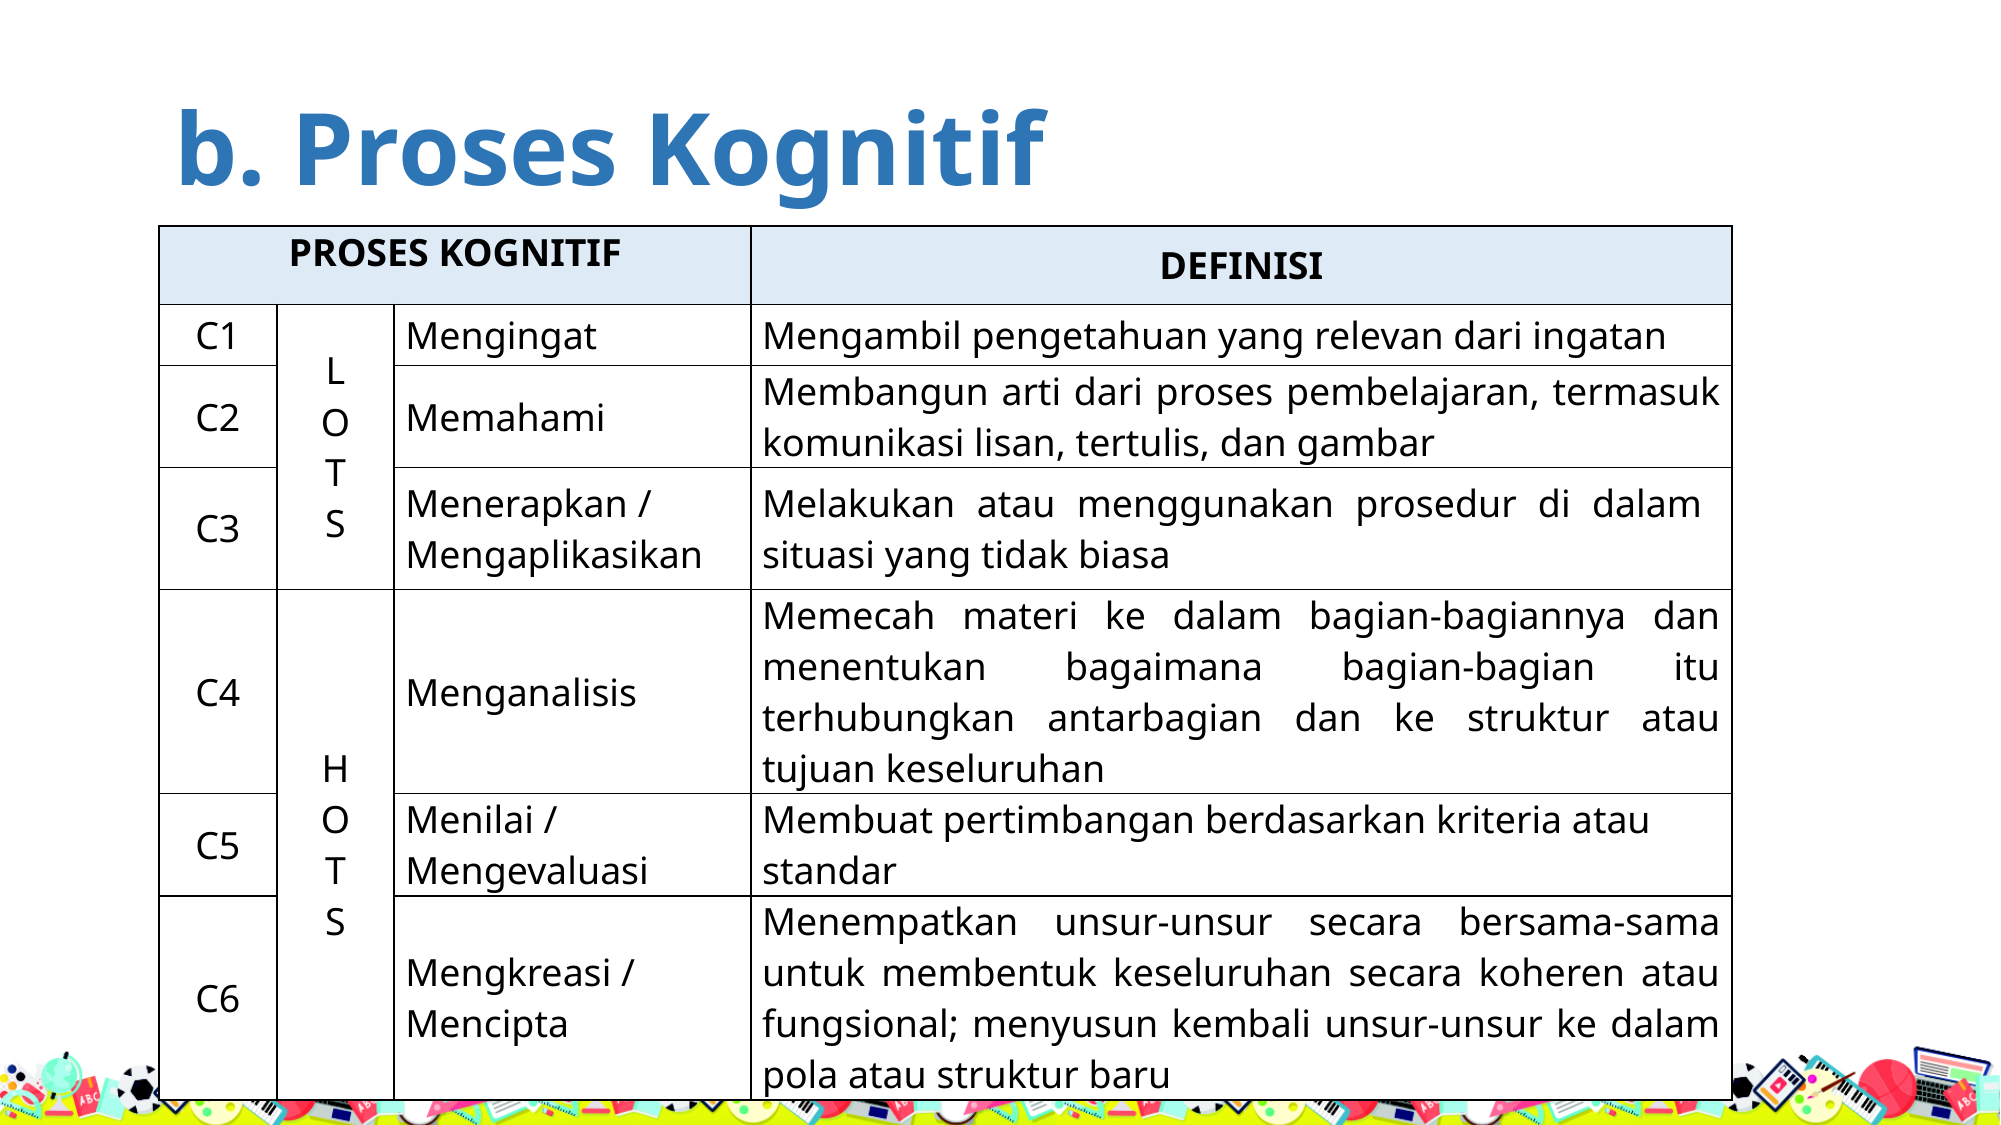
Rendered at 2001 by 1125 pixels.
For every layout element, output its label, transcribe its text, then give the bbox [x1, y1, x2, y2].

table_cell Membuat pertimbangan berdasarkan kriteria atau standar [752, 794, 1731, 895]
table_cell C2 [160, 366, 276, 467]
table_cell Menerapkan / Mengaplikasikan [395, 468, 750, 589]
picture [0, 0, 2000, 1125]
table_cell Melakukan atau menggunakan prosedur di dalam situasi yang tidak biasa [752, 468, 1731, 589]
table_cell Memecah materi ke dalam bagian-bagiannya dan menentukan bagaimana bagian-bagian itu terhubungkan antarbagian dan ke struktur atau tujuan keseluruhan [752, 590, 1731, 793]
table_cell Mengambil pengetahuan yang relevan dari ingatan [752, 305, 1731, 365]
table_cell C5 [160, 794, 276, 895]
table_cell C3 [160, 468, 276, 589]
table_cell Membangun arti dari proses pembelajaran, termasuk komunikasi lisan, tertulis, dan gambar [752, 366, 1731, 467]
table_cell C4 [160, 590, 276, 793]
table_cell Mengingat [395, 305, 750, 365]
table_cell Mengkreasi / Mencipta [395, 897, 750, 1099]
table_cell Menilai / Mengevaluasi [395, 794, 750, 895]
table_header DEFINISI [752, 227, 1731, 304]
title b. Proses Kognitif [159, 79, 2000, 226]
table_cell C6 [160, 897, 276, 1099]
table_cell C1 [160, 305, 276, 365]
table_cell L O T S [278, 305, 393, 589]
table_cell Menganalisis [395, 590, 750, 793]
table_cell Menempatkan unsur-unsur secara bersama-sama untuk membentuk keseluruhan secara koheren atau fungsional; menyusun kembali unsur-unsur ke dalam pola atau struktur baru [752, 897, 1731, 1099]
table_cell Memahami [395, 366, 750, 467]
table_header PROSES KOGNITIF [160, 227, 750, 304]
table_cell H O T S [278, 590, 393, 1099]
